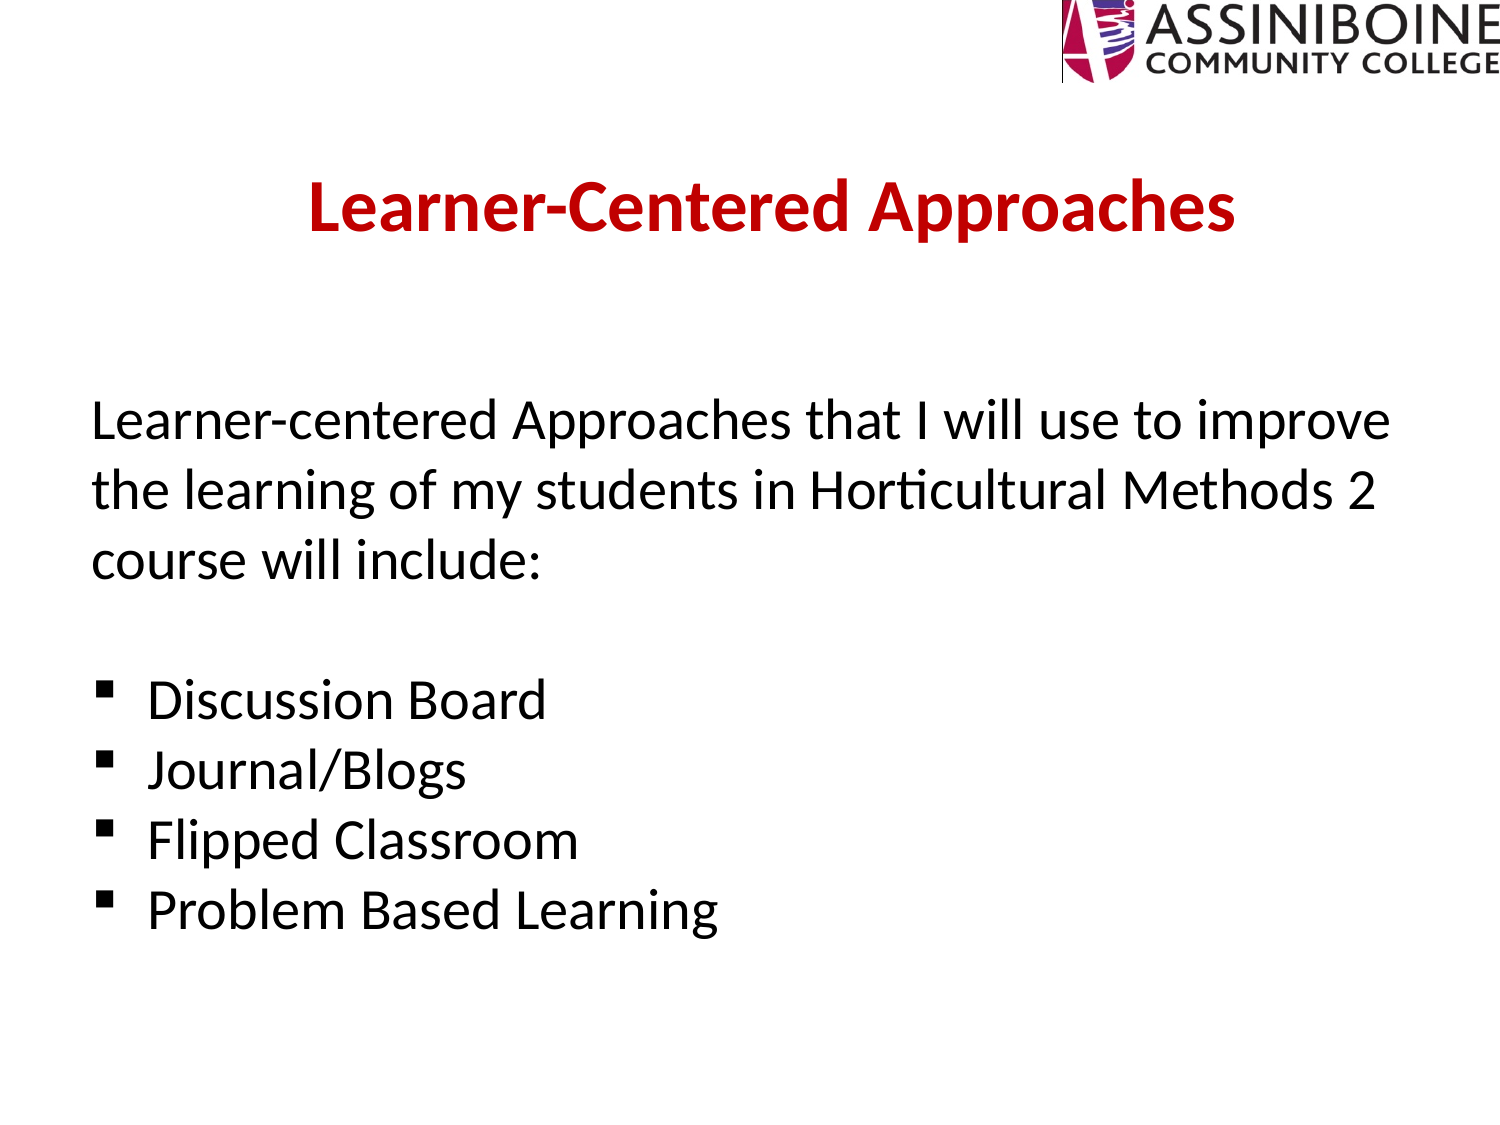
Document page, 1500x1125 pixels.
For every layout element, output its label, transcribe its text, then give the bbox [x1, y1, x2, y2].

text_box Learner-Centered Approaches Learner-centered Approaches that I will use to improve the learning of my students in Horticultural Methods 2 course will include: Discussion Board Journal/Blogs Flipped Classroom Problem Based Learning [76, 148, 1470, 994]
picture [1062, 0, 1500, 83]
